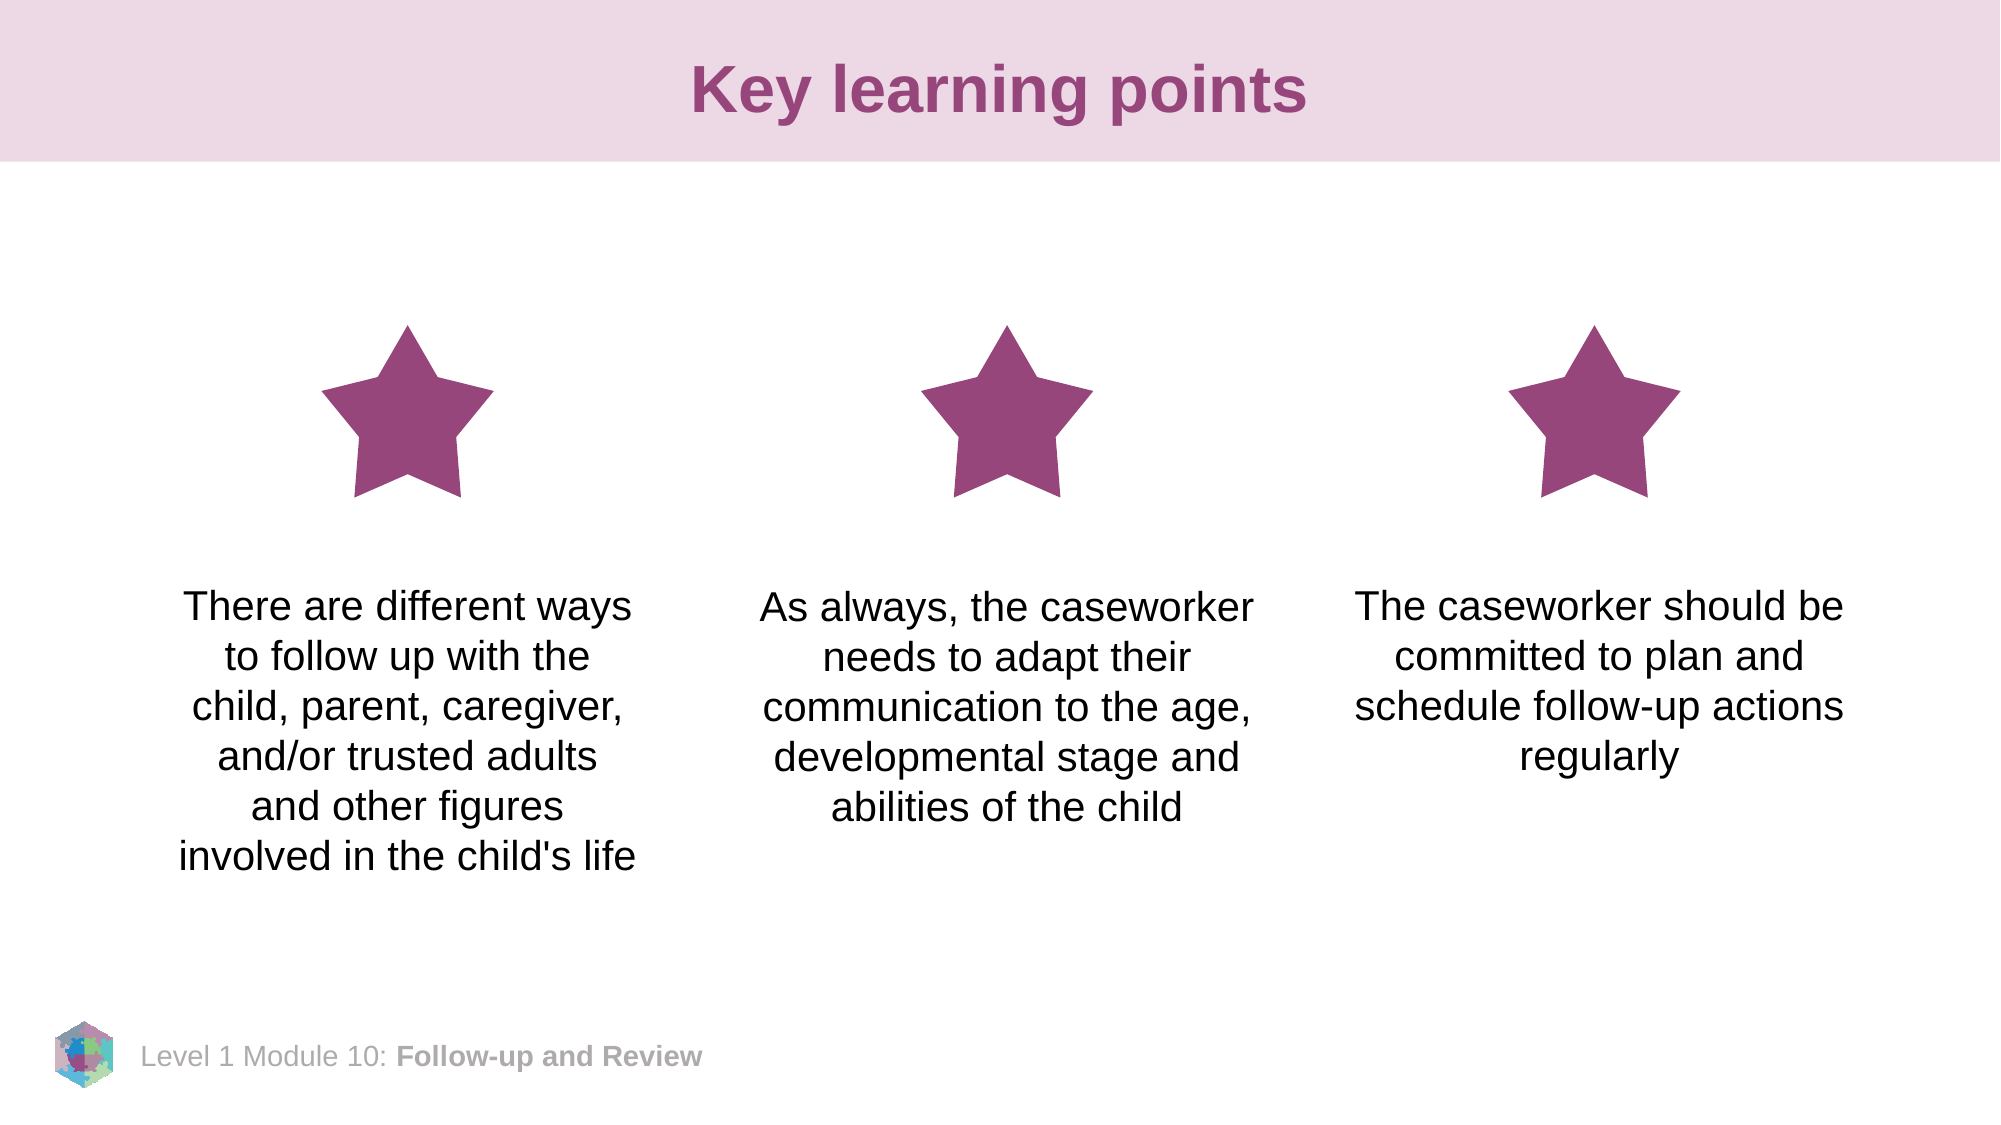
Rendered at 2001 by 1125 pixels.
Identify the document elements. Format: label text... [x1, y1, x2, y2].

text_box The caseworker should be committed to plan and schedule follow-up actions regularly [1336, 571, 1863, 787]
text_box As always, the caseworker needs to adapt their communication to the age, developmental stage and abilities of the child [744, 571, 1270, 837]
text_box [321, 325, 494, 498]
text_box [1508, 325, 1681, 498]
title Key learning points [137, 19, 1863, 163]
picture [55, 1021, 113, 1088]
text_box [920, 325, 1094, 498]
text_box There are different ways to follow up with the child, parent, caregiver, and/or trusted adults and other figures involved in the child's life [161, 571, 655, 887]
